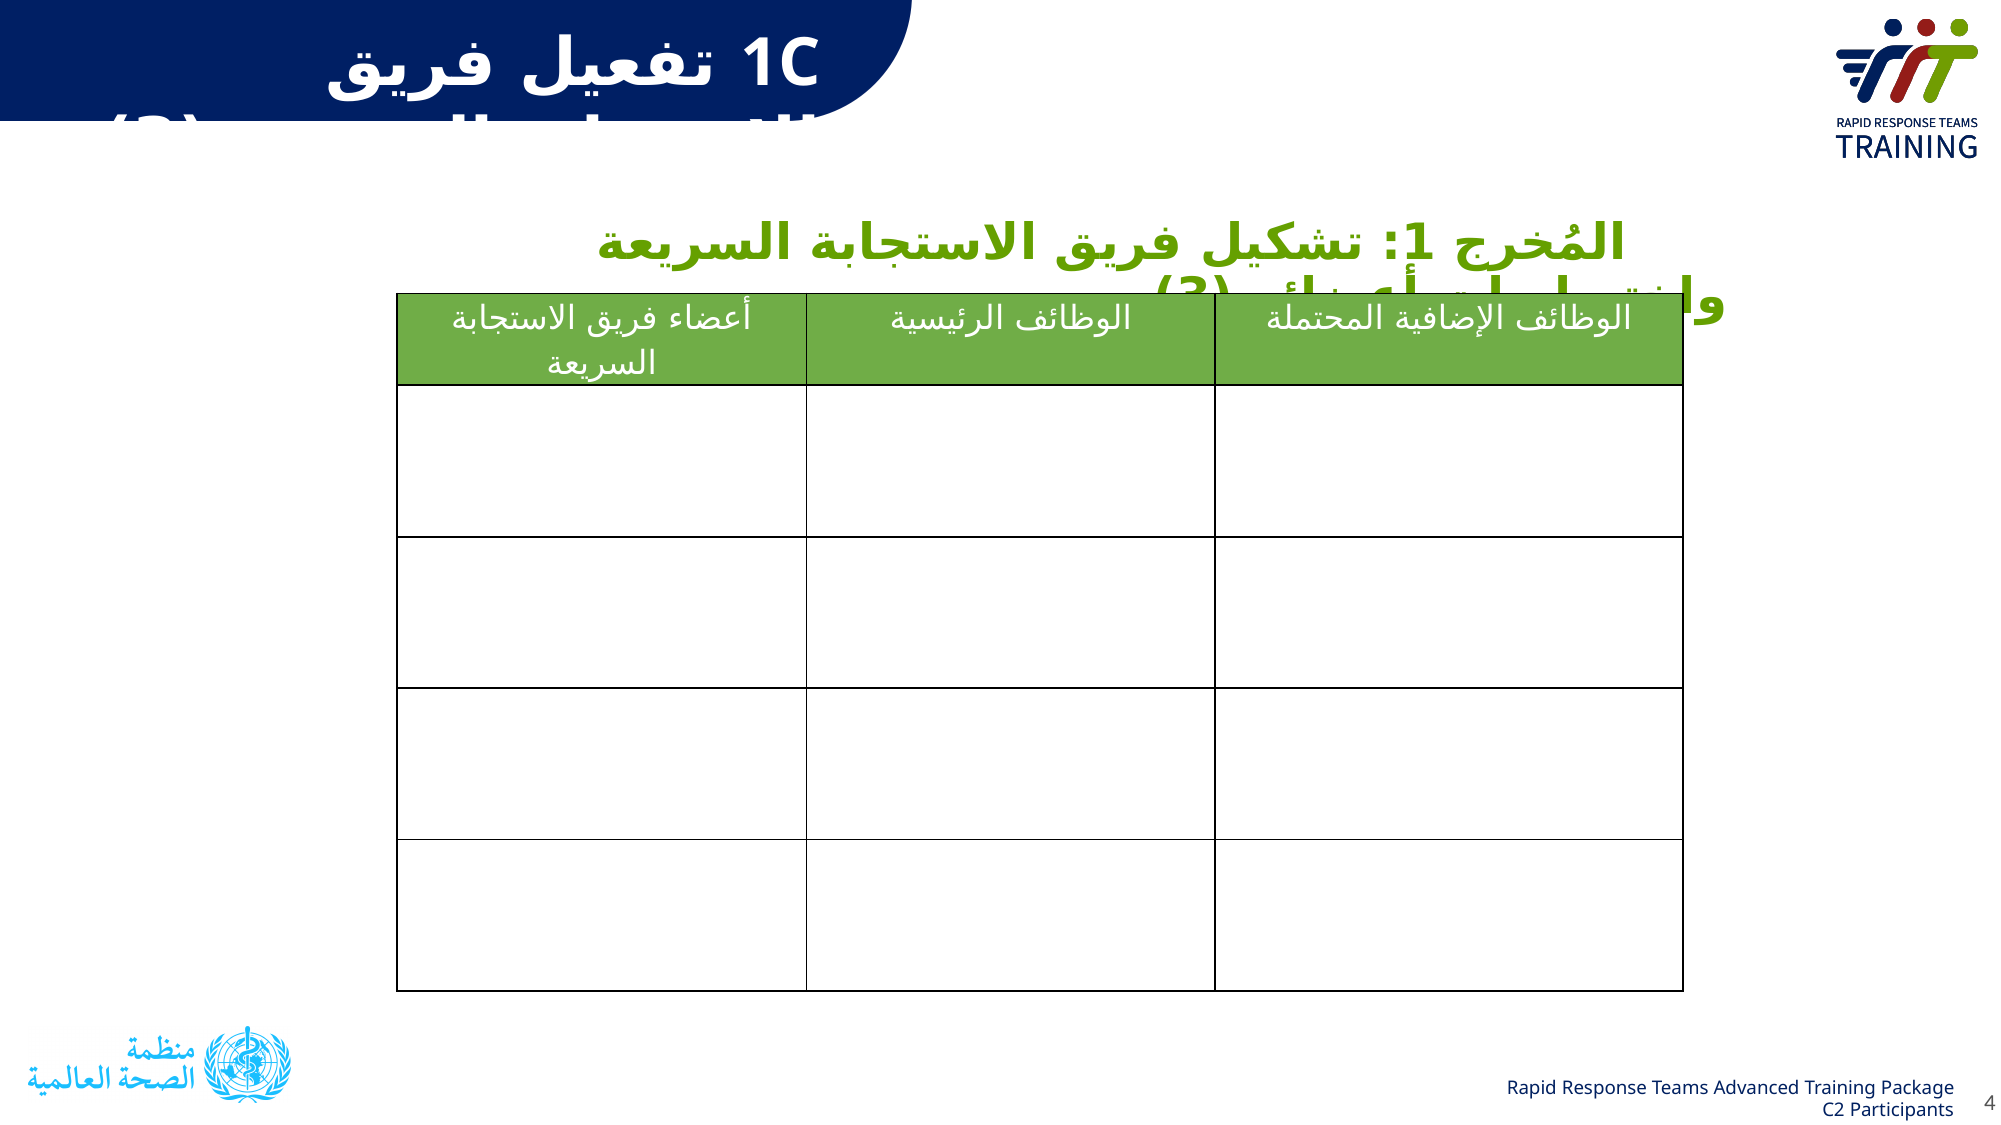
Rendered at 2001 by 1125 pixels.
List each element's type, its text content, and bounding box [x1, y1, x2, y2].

table_cell [807, 840, 1214, 990]
table_cell [398, 689, 806, 839]
table_cell [807, 538, 1214, 687]
picture [28, 1026, 291, 1103]
list المُخرج 1: تشكيل فريق الاستجابة السريعة واختصاصات أعضائه (3) [300, 208, 1736, 973]
table_cell [398, 386, 806, 536]
table_cell [807, 689, 1214, 839]
table_cell [1216, 840, 1682, 990]
table_cell [1216, 386, 1682, 536]
table_cell [398, 840, 806, 990]
picture [1835, 19, 1978, 167]
picture [0, 0, 912, 121]
table_cell [807, 386, 1214, 536]
table_cell [398, 538, 806, 687]
table_cell [1216, 689, 1682, 839]
text_box 1C تفعيل فريق الاستجابة السريعة (3) [39, 11, 829, 187]
table_header الوظائف الرئيسية [807, 294, 1214, 384]
table_header أعضاء فريق الاستجابة السريعة [398, 294, 806, 384]
table_header الوظائف الإضافية المحتملة [1216, 294, 1682, 384]
table_cell [1216, 538, 1682, 687]
